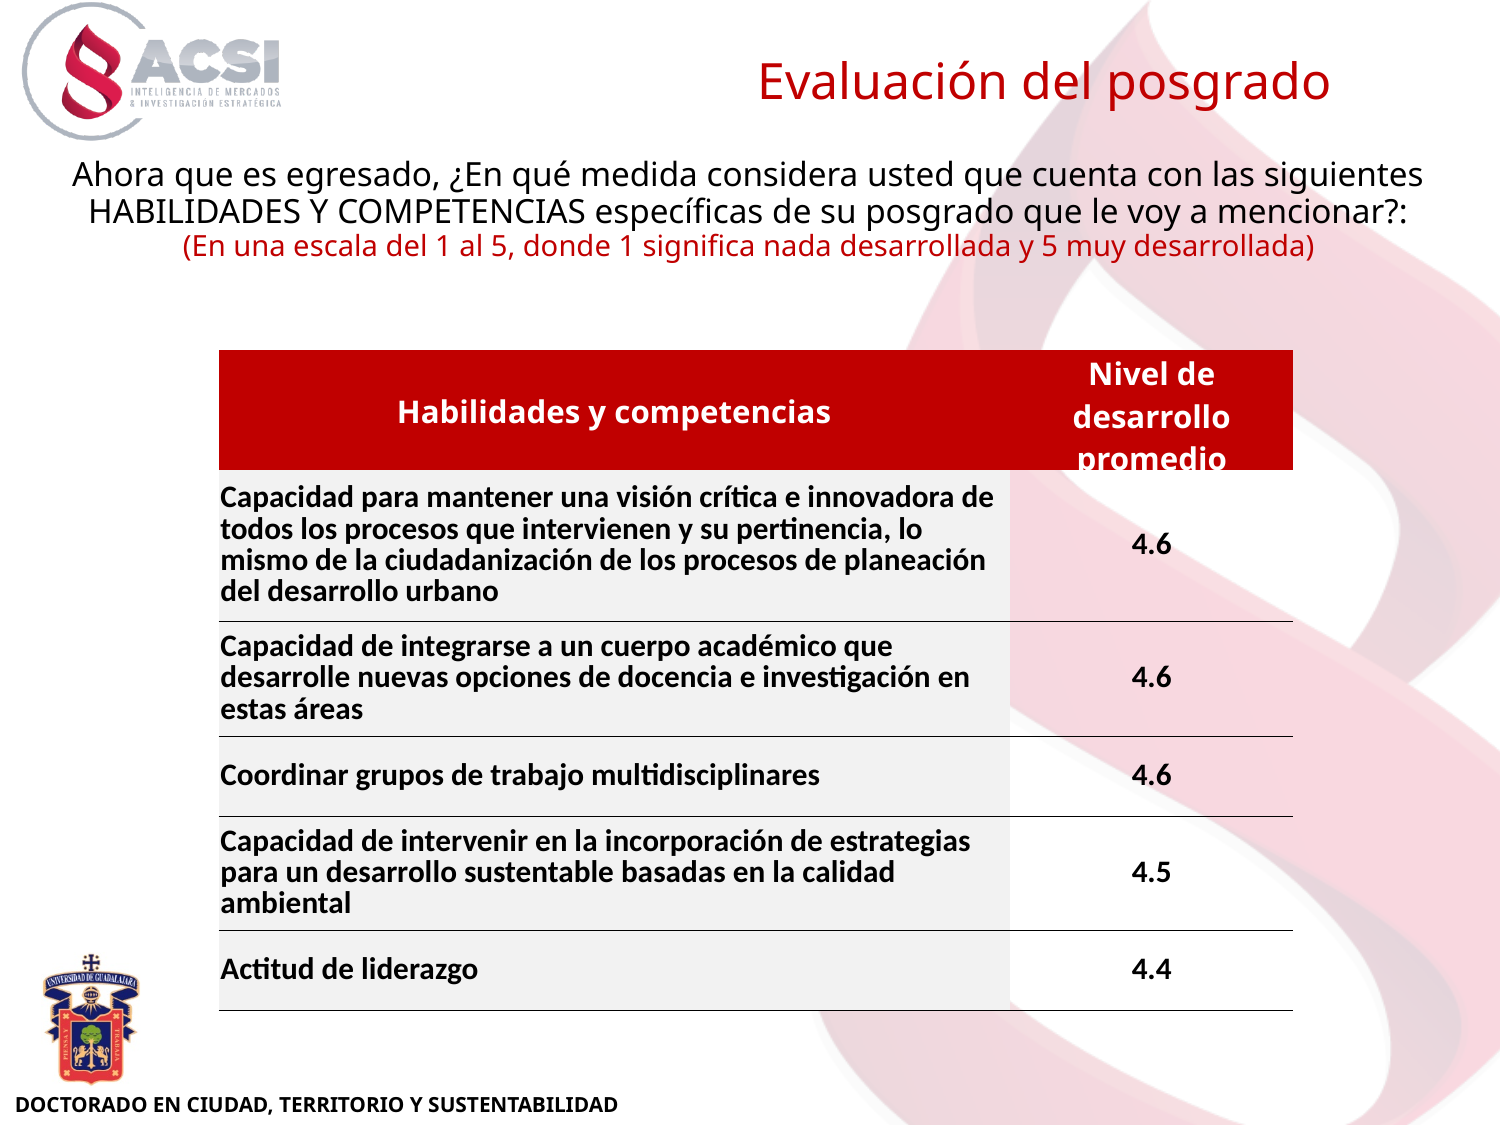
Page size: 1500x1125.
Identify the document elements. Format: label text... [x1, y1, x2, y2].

picture [41, 952, 141, 1088]
table_cell 4.5 [1010, 817, 1293, 930]
table_cell 4.6 [1010, 622, 1293, 736]
table_cell Capacidad de integrarse a un cuerpo académico que desarrolle nuevas opciones de docencia e investigación en estas áreas [219, 622, 1010, 736]
table_cell Coordinar grupos de trabajo multidisciplinares [219, 737, 1010, 816]
table_cell 4.6 [1010, 737, 1293, 816]
text_box Ahora que es egresado, ¿En qué medida considera usted que cuenta con las siguientes HABILIDADES Y COMPETENCIAS específicas de su posgrado que le voy a mencionar?: (En una escala del 1 al 5, donde 1 significa nada desarrollada y 5 muy desarrollada) [25, 148, 1473, 271]
table_cell 4.6 [1010, 470, 1293, 621]
table_cell Actitud de liderazgo [219, 931, 1010, 1010]
table_cell 4.4 [1010, 931, 1293, 1010]
table_cell Capacidad para mantener una visión crítica e innovadora de todos los procesos que intervienen y su pertinencia, lo mismo de la ciudadanización de los procesos de planeación del desarrollo urbano [219, 470, 1010, 621]
table_cell Capacidad de intervenir en la incorporación de estrategias para un desarrollo sustentable basadas en la calidad ambiental [219, 817, 1010, 930]
picture [10, 0, 292, 159]
table_header Nivel de desarrollo promedio [1010, 350, 1293, 470]
table_header Habilidades y competencias [219, 350, 1010, 470]
text_box Evaluación del posgrado [589, 42, 1500, 118]
